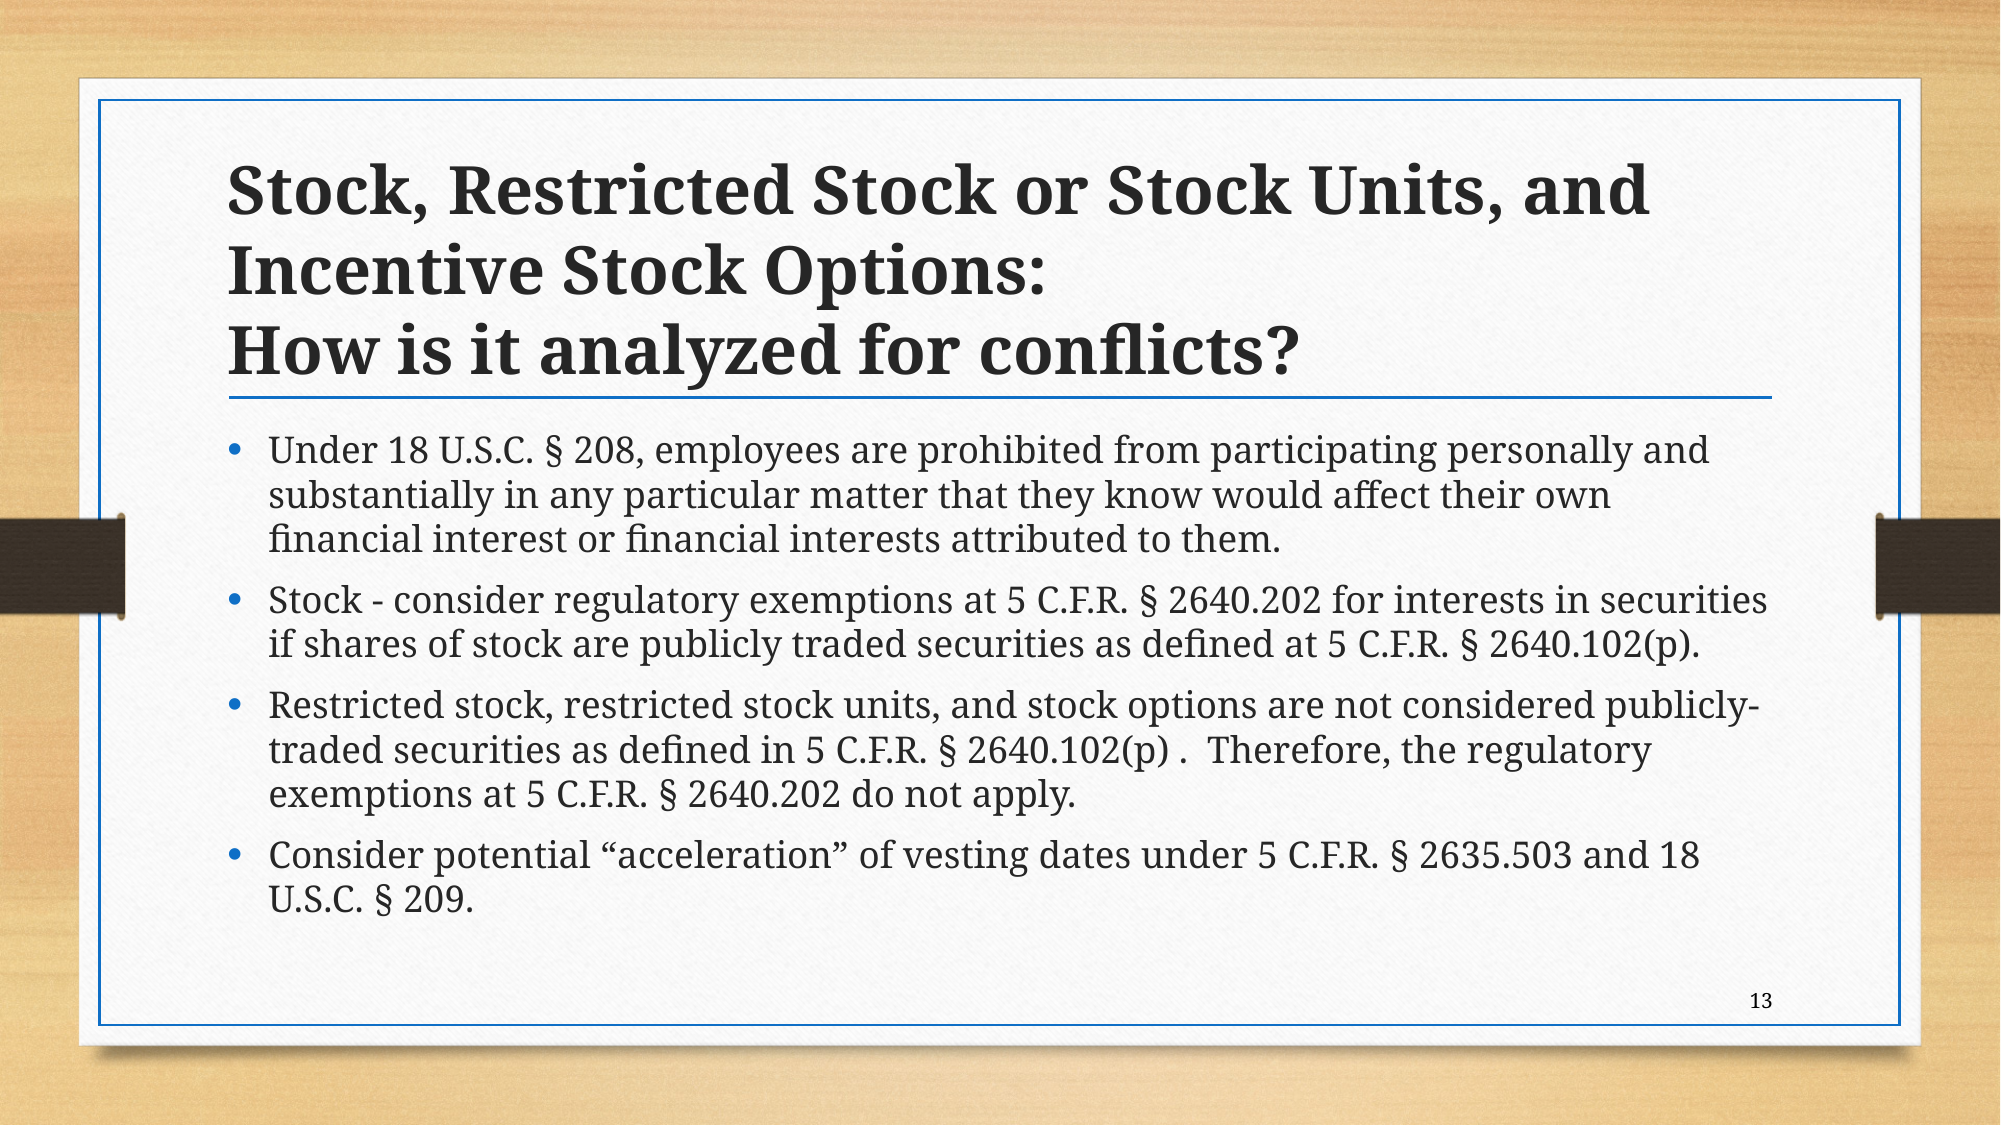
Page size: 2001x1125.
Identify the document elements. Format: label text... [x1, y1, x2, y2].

picture [0, 0, 2001, 1125]
slide_number 13 [1698, 979, 1788, 1025]
title Stock, Restricted Stock or Stock Units, and Incentive Stock Options: How is it analyzed for conflicts? [212, 161, 1788, 375]
list Under 18 U.S.C. § 208, employees are prohibited from participating personally and substantially in any particular matter that they know would affect their own financial interest or financial interests attributed to them. Stock - consider regulatory exemptions at 5 C.F.R. § 2640.202 for interests in securities if shares of stock are publicly traded securities as defined at 5 C.F.R. § 2640.102(p). Restricted stock, restricted stock units, and stock options are not considered publicly-traded securities as defined in 5 C.F.R. § 2640.102(p) . Therefore, the regulatory exemptions at 5 C.F.R. § 2640.202 do not apply. Consider potential “acceleration” of vesting dates under 5 C.F.R. § 2635.503 and 18 U.S.C. § 209. [212, 419, 1788, 964]
